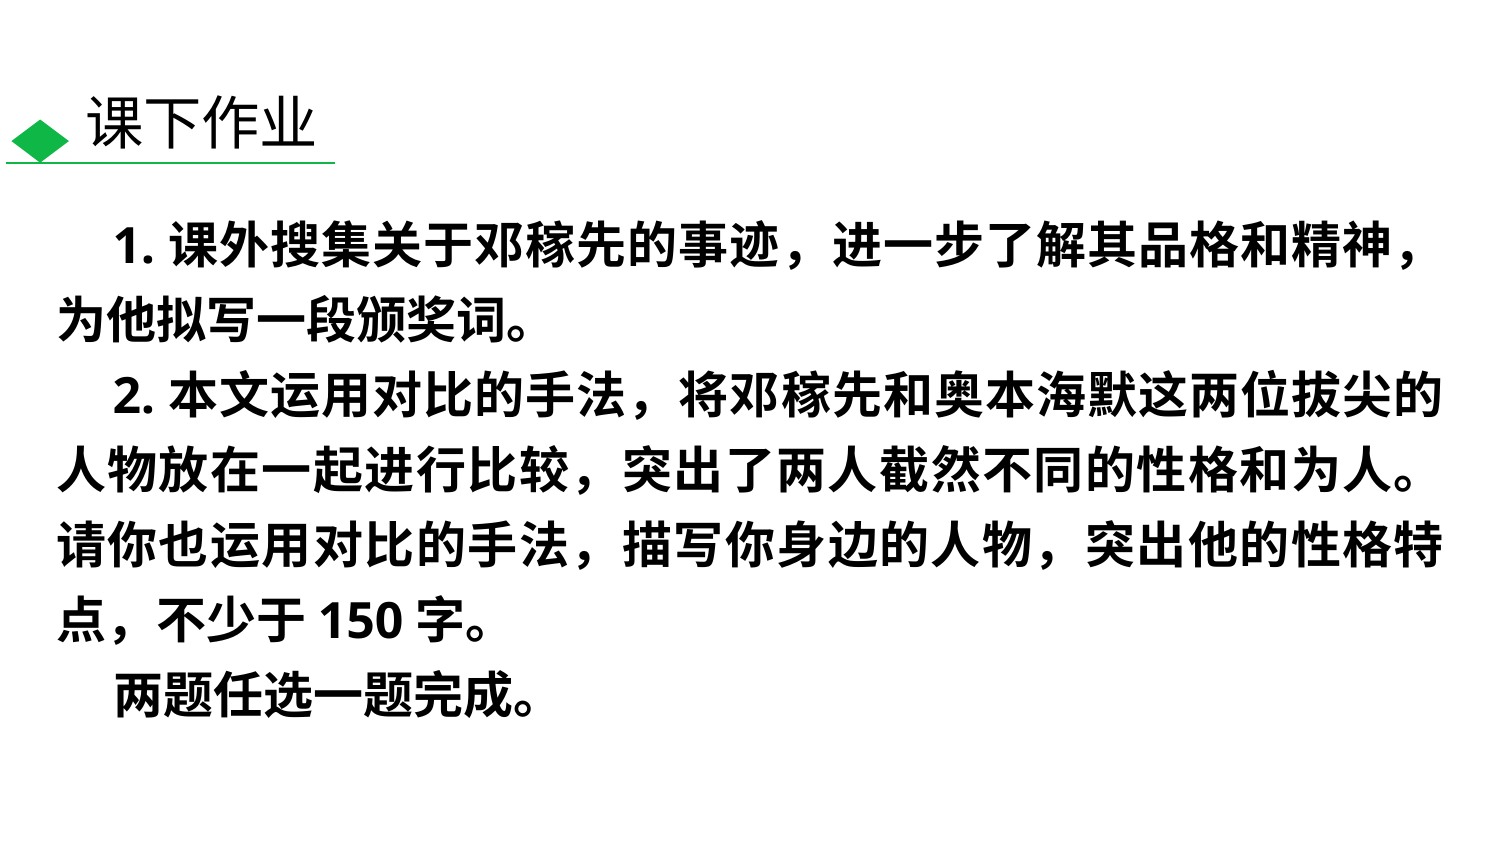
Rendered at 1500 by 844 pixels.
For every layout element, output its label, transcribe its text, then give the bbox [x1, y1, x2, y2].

text_box 1.课外搜集关于邓稼先的事迹，进一步了解其品格和精神，为他拟写一段颁奖词。 2.本文运用对比的手法，将邓稼先和奥本海默这两位拔尖的人物放在一起进行比较，突出了两人截然不同的性格和为人。请你也运用对比的手法，描写你身边的人物，突出他的性格特点，不少于150字。 两题任选一题完成。 [41, 191, 1459, 732]
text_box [5, 79, 336, 166]
